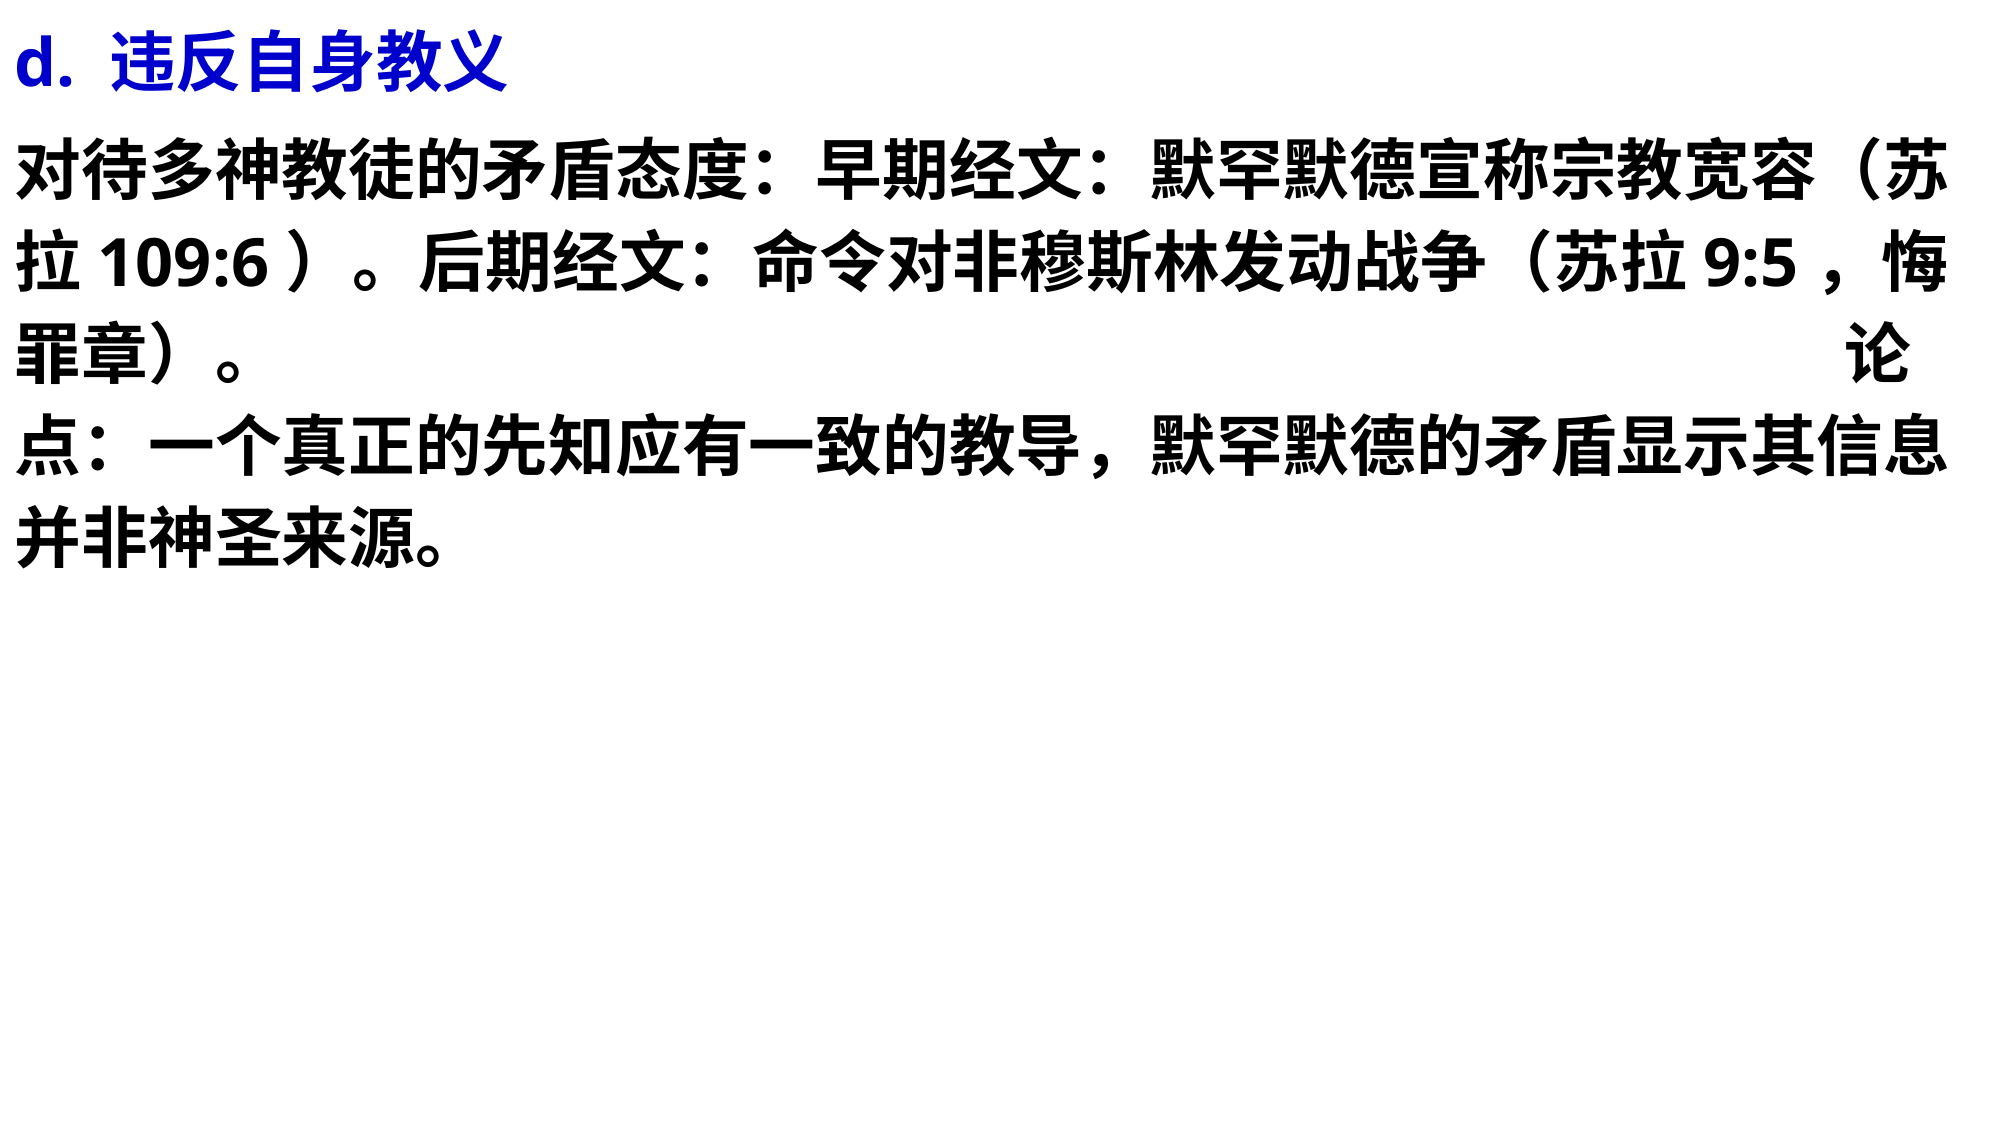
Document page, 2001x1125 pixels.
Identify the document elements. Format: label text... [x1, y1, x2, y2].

text_box d. 违反自身教义 对待多神教徒的矛盾态度：早期经文：默罕默德宣称宗教宽容（苏拉109:6）。后期经文：命令对非穆斯林发动战争（苏拉9:5，悔罪章）。 论点：一个真正的先知应有一致的教导，默罕默德的矛盾显示其信息并非神圣来源。 [0, 0, 2000, 645]
